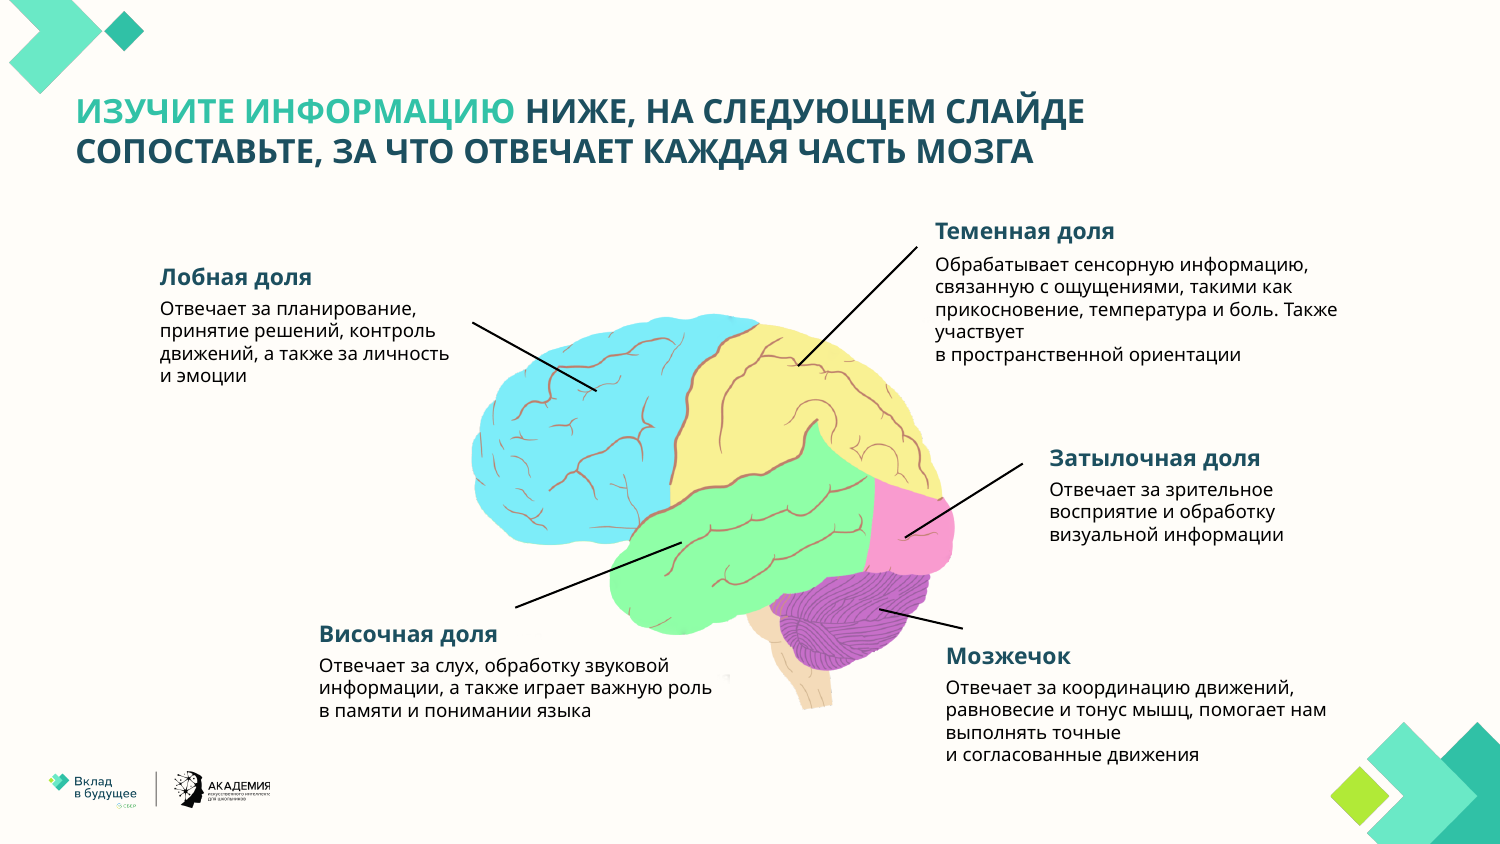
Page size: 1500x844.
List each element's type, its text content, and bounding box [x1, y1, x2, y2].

text_box Отвечает за планирование, принятие решений, контроль движений, а также за личность и эмоции [152, 288, 470, 394]
text_box Височная доля [311, 612, 422, 655]
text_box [515, 542, 682, 608]
picture [31, 755, 271, 826]
text_box Лобная доля [152, 255, 326, 298]
text_box Отвечает за зрительное восприятие и обработку визуальной информации [1041, 469, 1377, 553]
text_box Мозжечок [1005, 634, 1080, 667]
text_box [904, 463, 1023, 538]
text_box Отвечает за слух, обработку звуковой информации, а также играет важную роль в памяти и понимании языка [311, 655, 422, 729]
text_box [797, 246, 918, 367]
picture [1330, 722, 1500, 844]
picture [427, 298, 1001, 733]
text_box ИЗУЧИТЕ ИНФОРМАЦИЮ НИЖЕ, НА СЛЕДУЮЩЕМ СЛАЙДЕ СОПОСТАВЬТЕ, ЗА ЧТО ОТВЕЧАЕТ КАЖДАЯ ЧАСТЬ МОЗГА [69, 84, 1222, 176]
text_box Обрабатывает сенсорную информацию, связанную с ощущениями, такими как прикосновение, температура и боль. Также участвует в пространственной ориентации [927, 244, 1405, 373]
picture [9, 0, 144, 94]
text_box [472, 322, 597, 392]
text_box Затылочная доля [1041, 436, 1277, 479]
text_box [878, 608, 963, 629]
text_box Отвечает за координацию движений, равновесие и тонус мышц, помогает нам выполнять точные и согласованные движения [938, 667, 1409, 773]
text_box Теменная доля [927, 209, 1125, 244]
